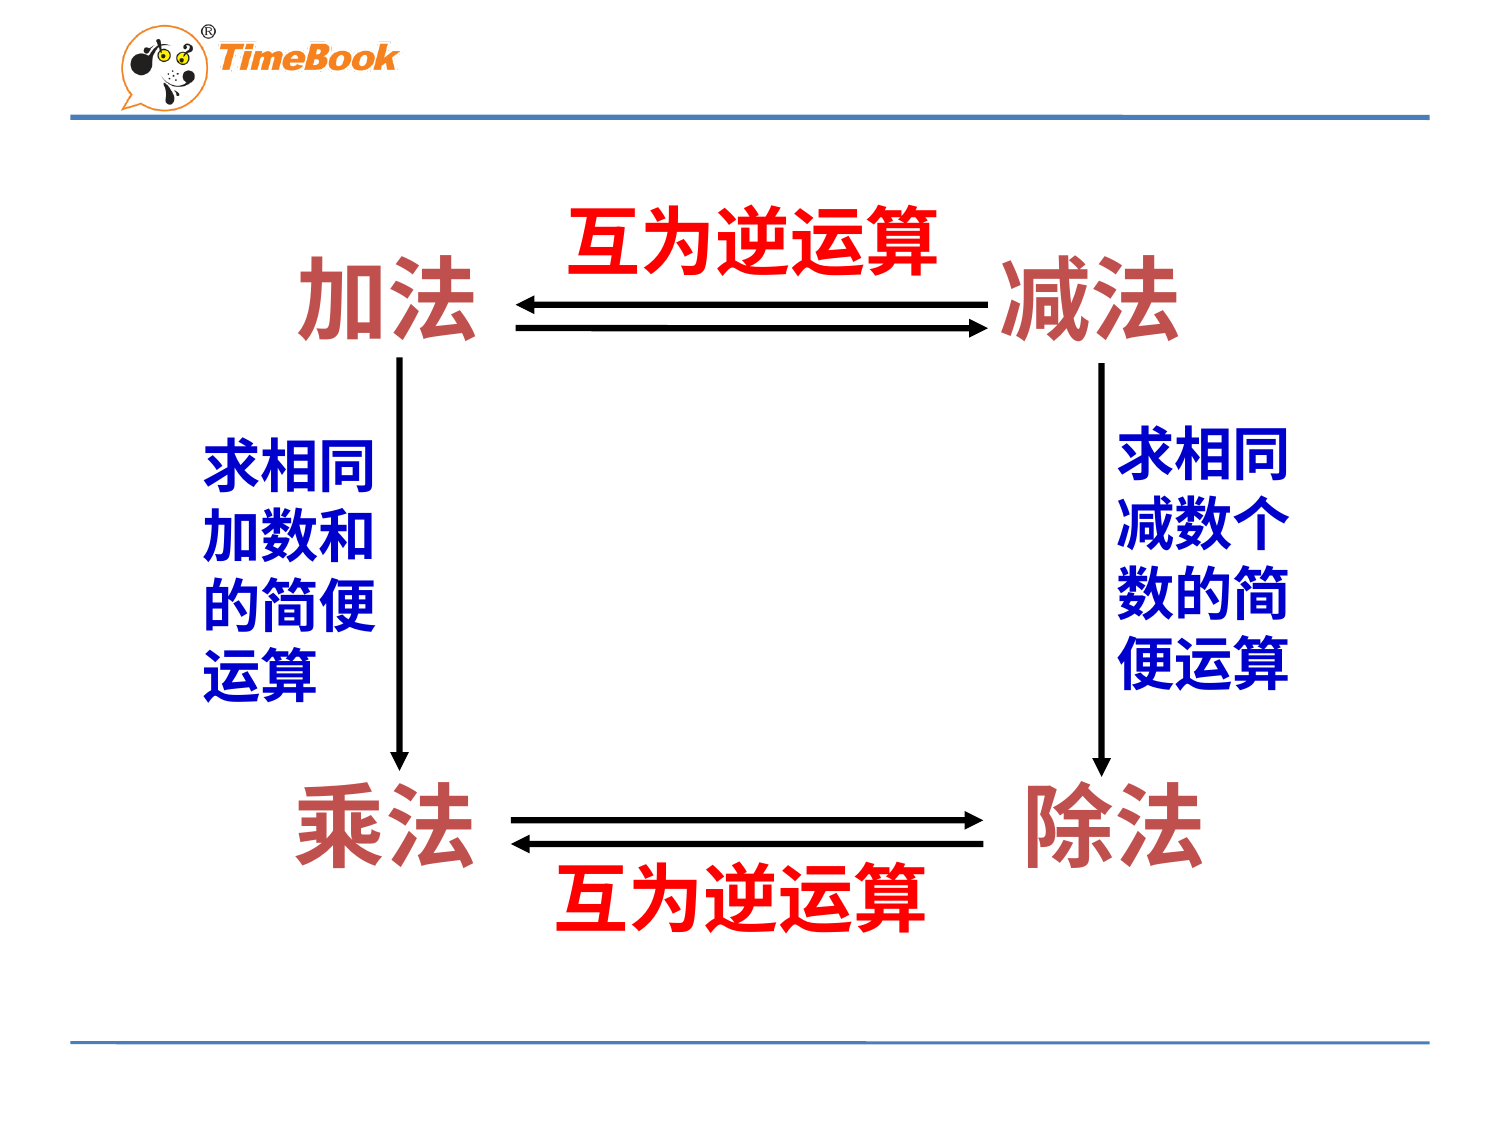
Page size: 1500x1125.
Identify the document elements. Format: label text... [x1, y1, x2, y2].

text_box 互为逆运算 [538, 843, 961, 949]
text_box [518, 298, 984, 311]
text_box 求相同减数个数的简便运算 [1101, 410, 1336, 705]
text_box 乘法 [279, 761, 516, 887]
text_box 除法 [1007, 761, 1245, 887]
text_box 减法 [984, 234, 1221, 359]
text_box [516, 814, 984, 827]
text_box 加法 [281, 234, 518, 359]
text_box [393, 717, 406, 761]
text_box [516, 837, 538, 851]
picture [118, 22, 408, 113]
text_box [518, 321, 984, 335]
text_box 求相同加数和的简便运算 [187, 421, 411, 717]
text_box 互为逆运算 [550, 187, 973, 293]
